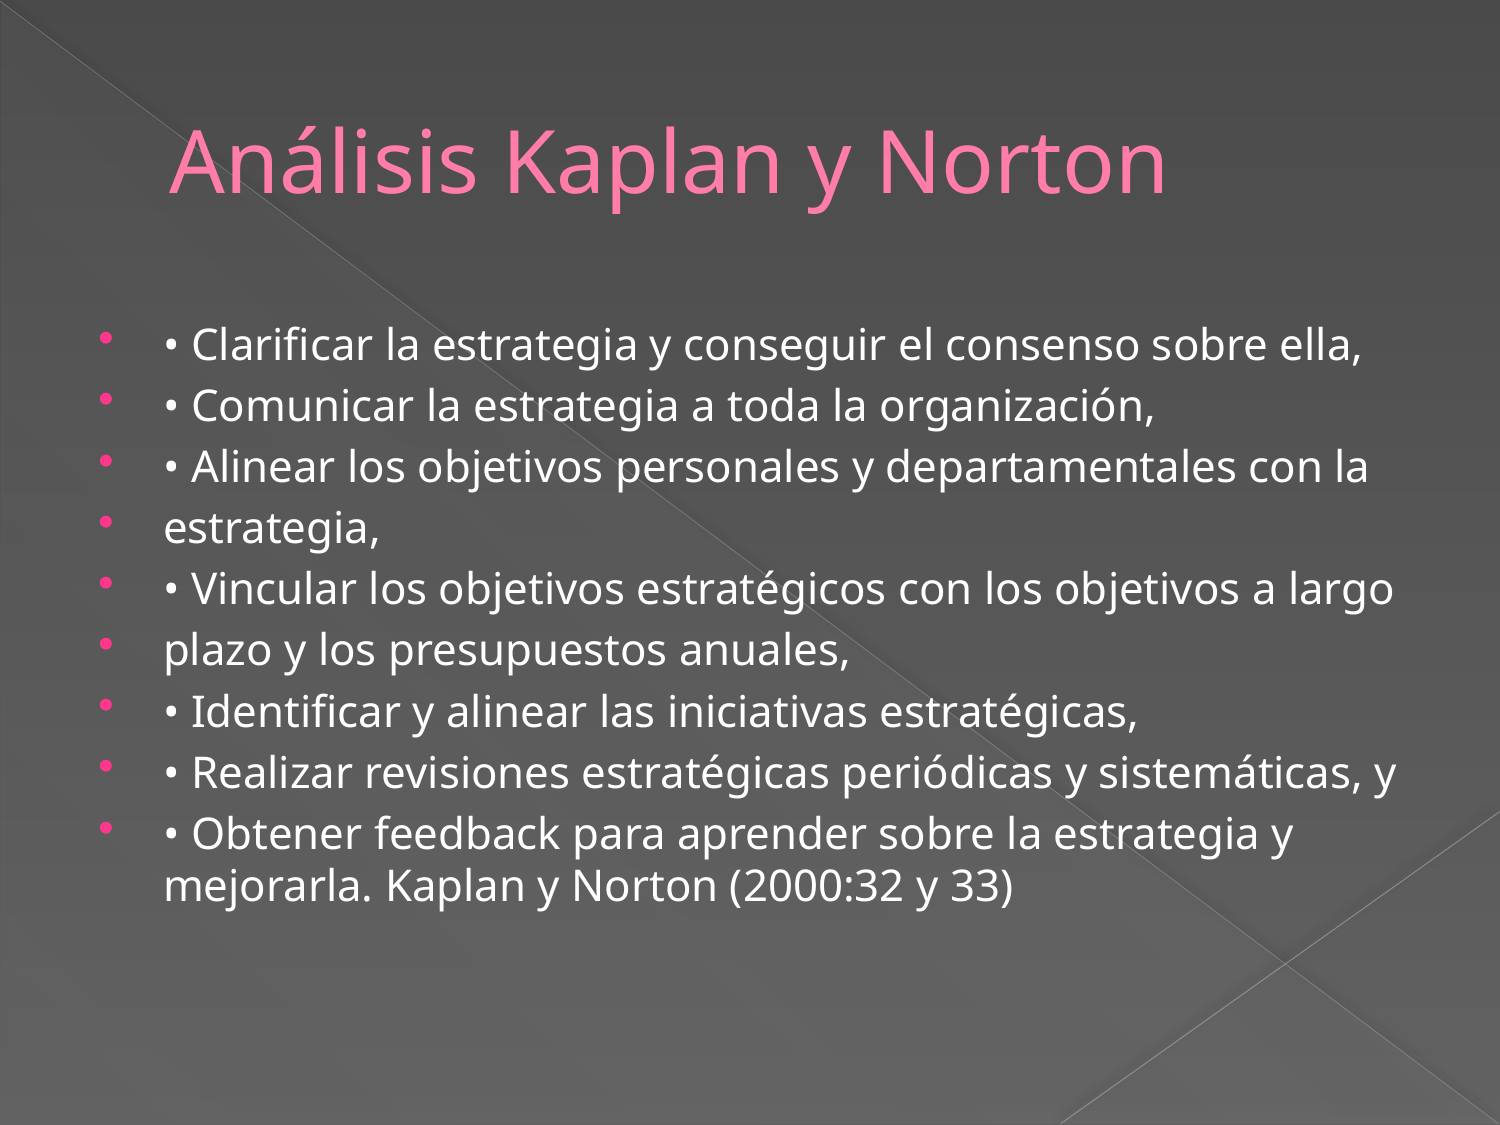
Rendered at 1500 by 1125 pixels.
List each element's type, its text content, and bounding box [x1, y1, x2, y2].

list • Clarificar la estrategia y conseguir el consenso sobre ella, • Comunicar la estrategia a toda la organización, • Alinear los objetivos personales y departamentales con la estrategia, • Vincular los objetivos estratégicos con los objetivos a largo plazo y los presupuestos anuales, • Identificar y alinear las iniciativas estratégicas, • Realizar revisiones estratégicas periódicas y sistemáticas, y • Obtener feedback para aprender sobre la estrategia y mejorarla. Kaplan y Norton (2000:32 y 33) [75, 308, 1425, 1059]
title Análisis Kaplan y Norton [75, 43, 1425, 274]
